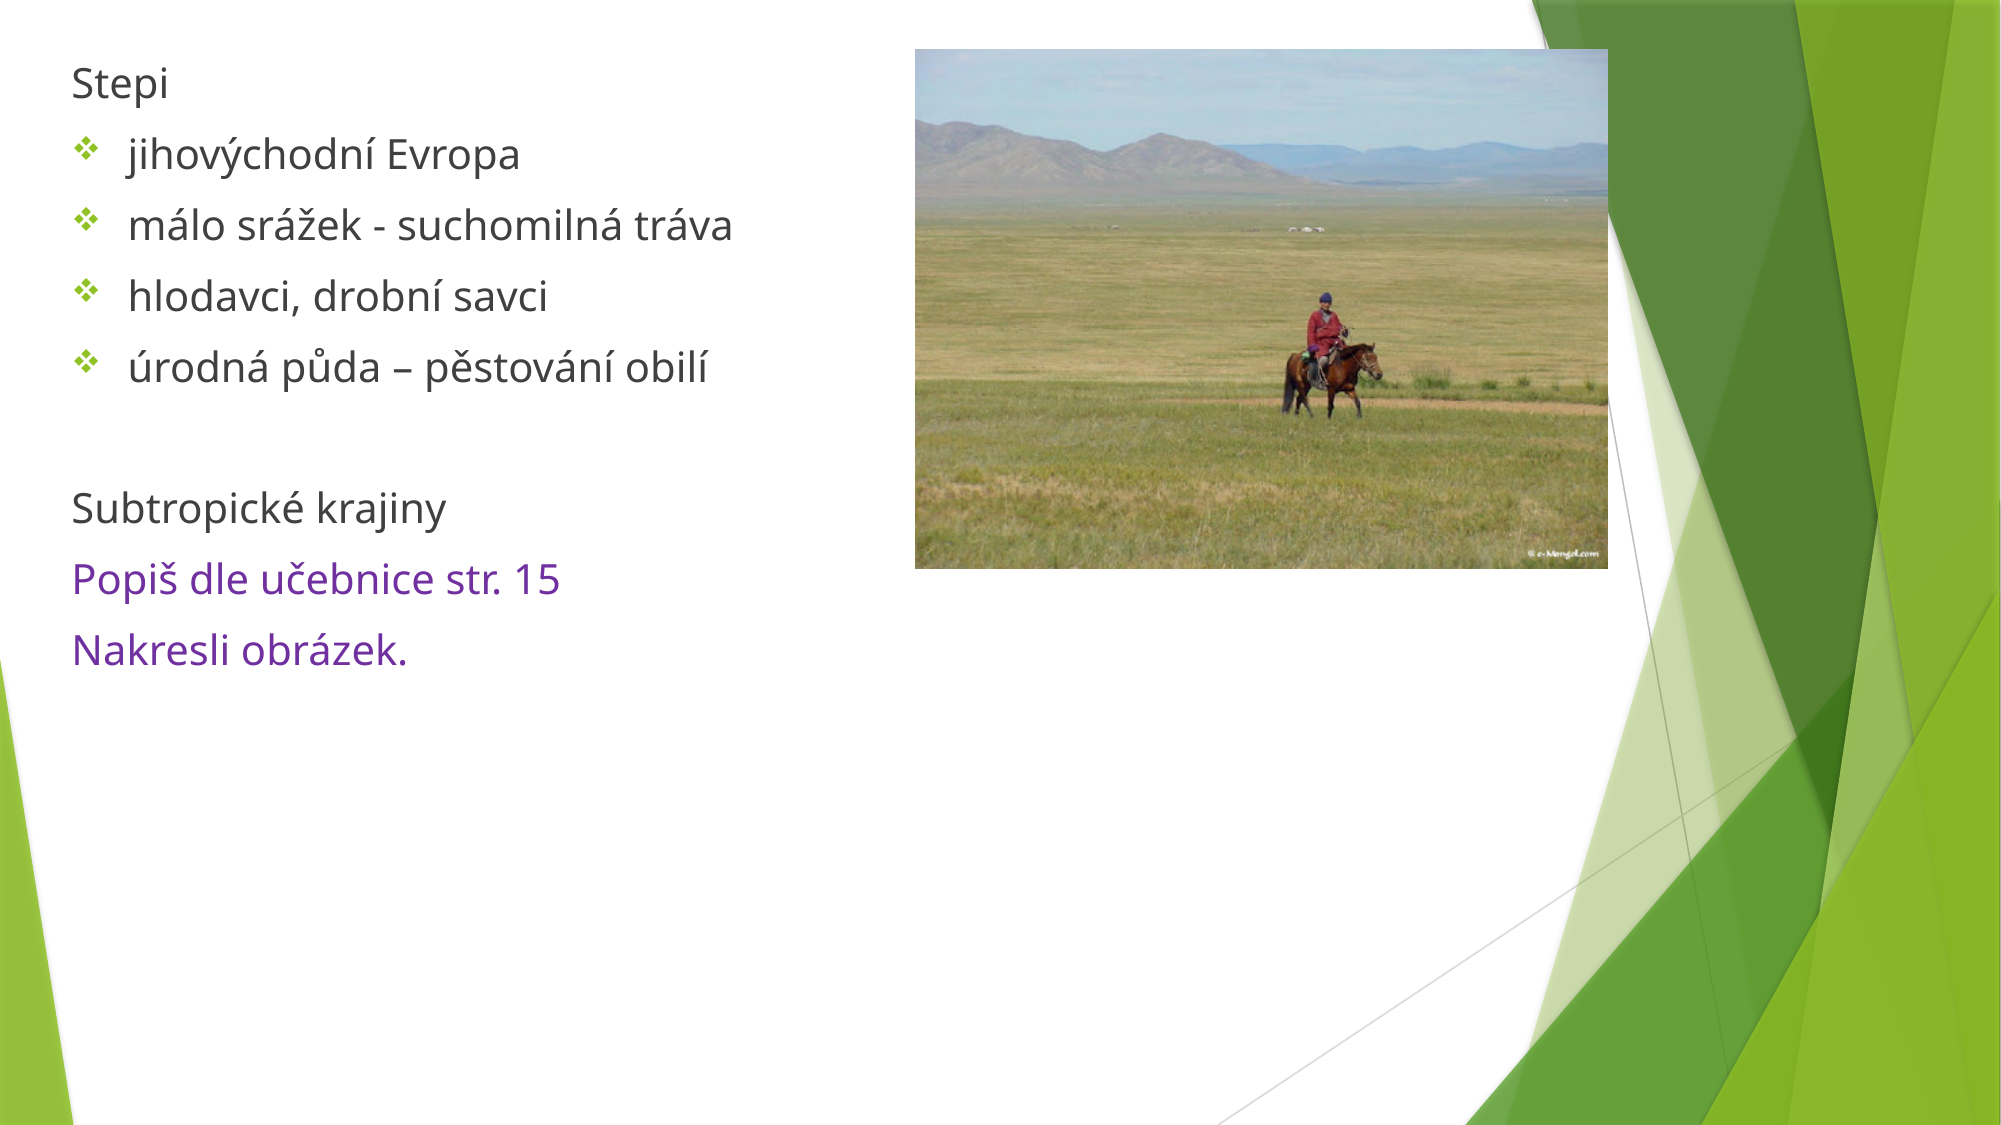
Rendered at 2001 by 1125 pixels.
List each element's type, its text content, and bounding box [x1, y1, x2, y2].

picture [914, 48, 1608, 569]
list Stepi jihovýchodní Evropa málo srážek - suchomilná tráva hlodavci, drobní savci úrodná půda – pěstování obilí Subtropické krajiny Popiš dle učebnice str. 15 Nakresli obrázek. [56, 49, 1732, 1105]
